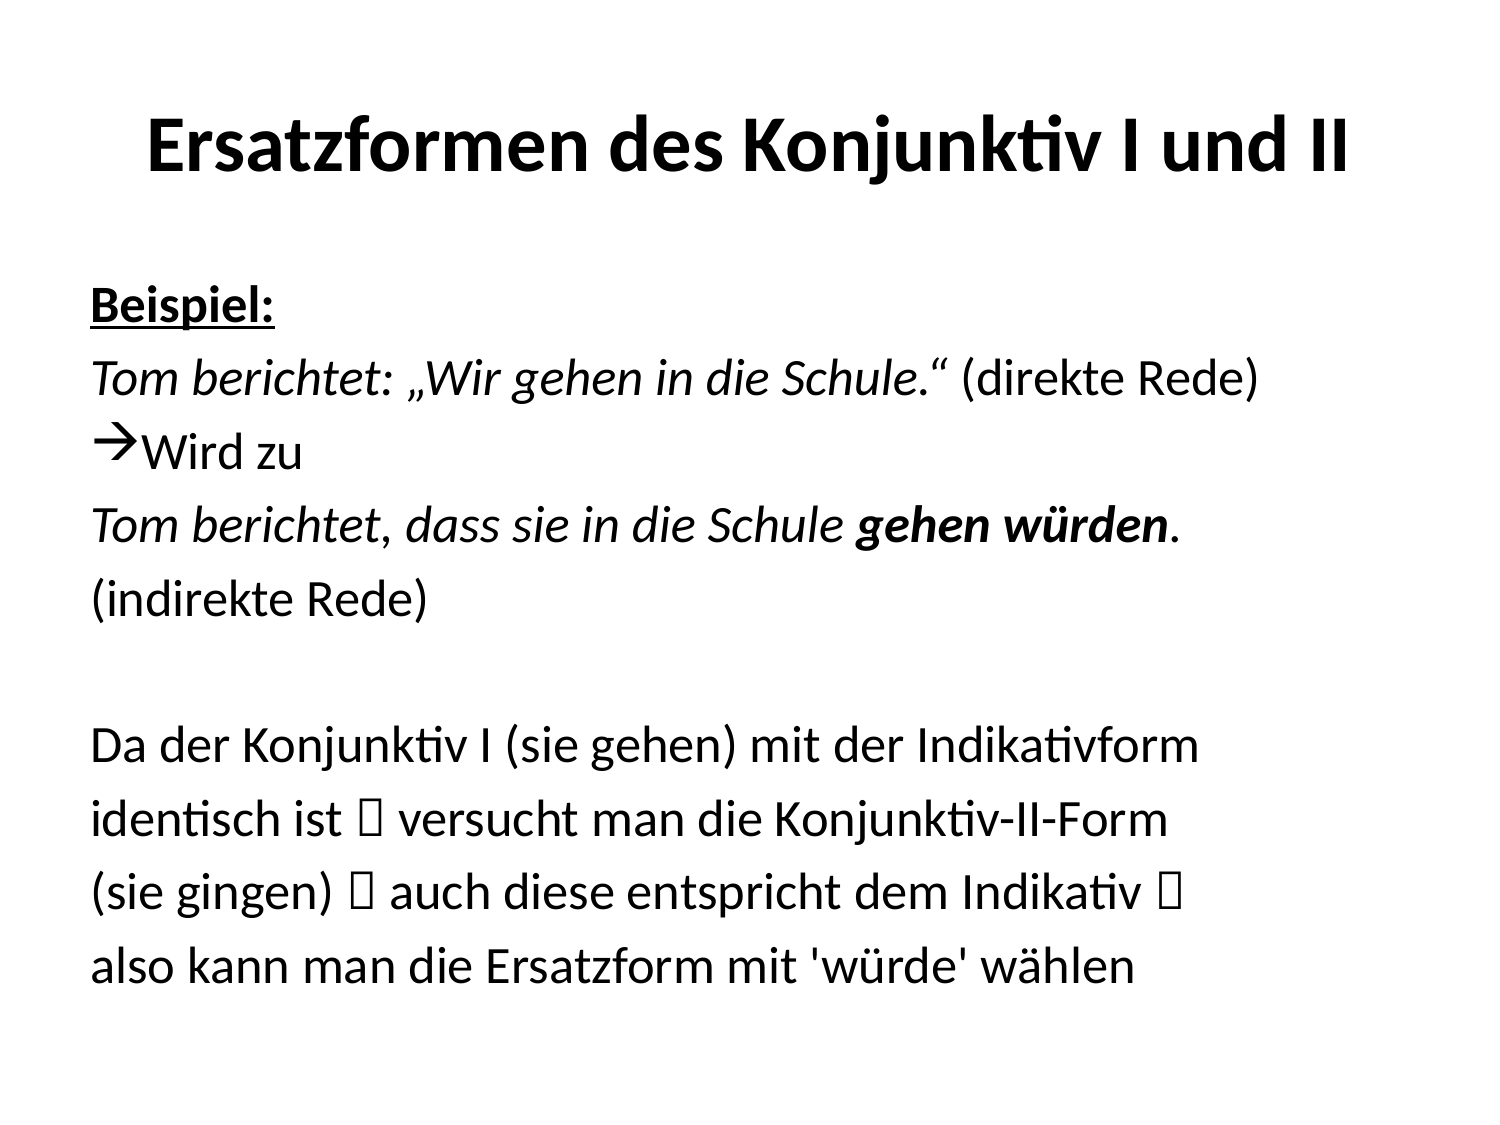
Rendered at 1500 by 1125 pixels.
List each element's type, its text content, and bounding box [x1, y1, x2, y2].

list Beispiel: Tom berichtet: „Wir gehen in die Schule.“ (direkte Rede) Wird zu Tom berichtet, dass sie in die Schule gehen würden. (indirekte Rede) Da der Konjunktiv I (sie gehen) mit der Indikativform identisch ist  versucht man die Konjunktiv-II-Form (sie gingen)  auch diese entspricht dem Indikativ  also kann man die Ersatzform mit 'würde' wählen [75, 262, 1425, 1005]
title Ersatzformen des Konjunktiv I und II [75, 45, 1425, 233]
